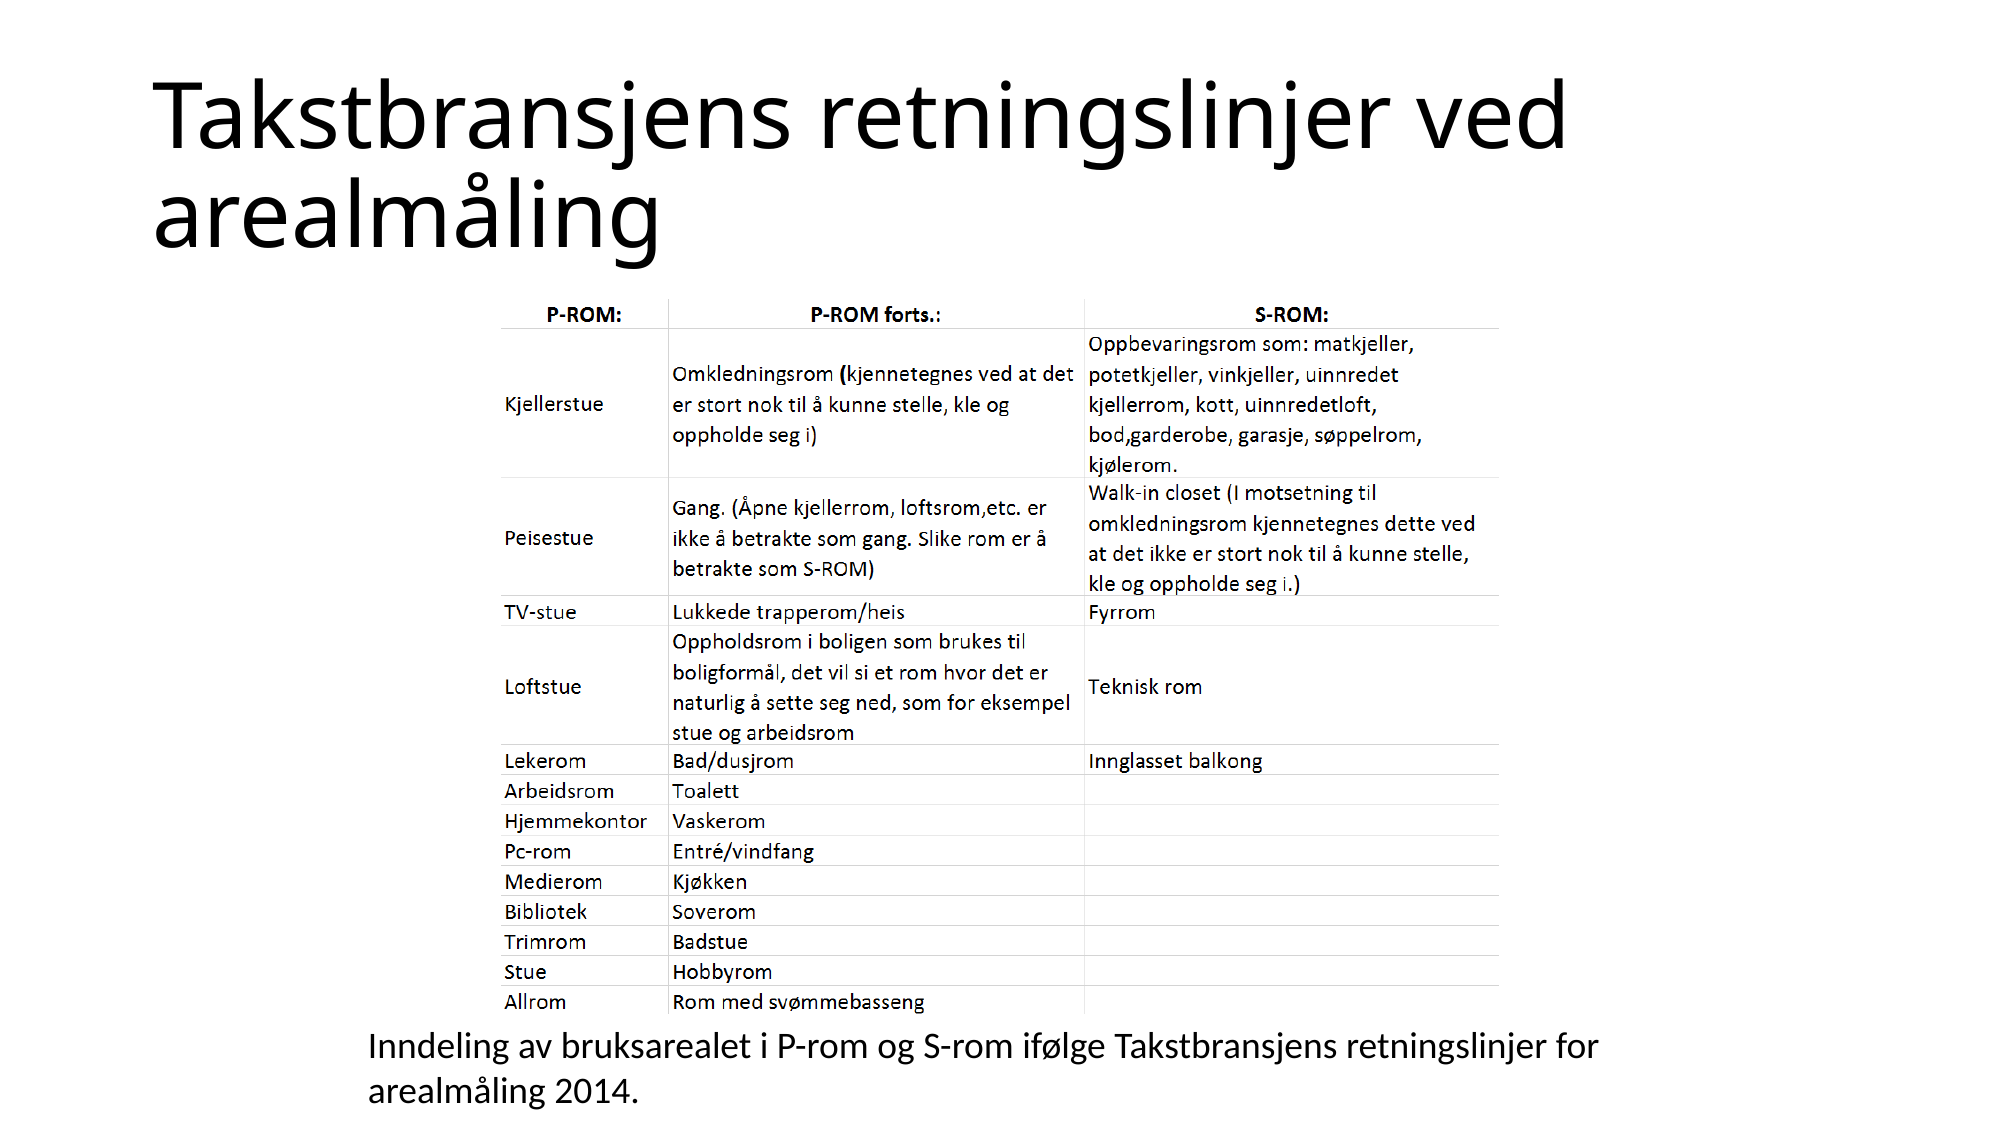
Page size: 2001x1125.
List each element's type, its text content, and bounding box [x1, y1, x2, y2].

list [501, 299, 1499, 1014]
title Takstbransjens retningslinjer ved arealmåling [137, 59, 1863, 278]
text_box Inndeling av bruksarealet i P-rom og S-rom ifølge Takstbransjens retningslinjer for arealmåling 2014. [353, 1013, 1647, 1118]
